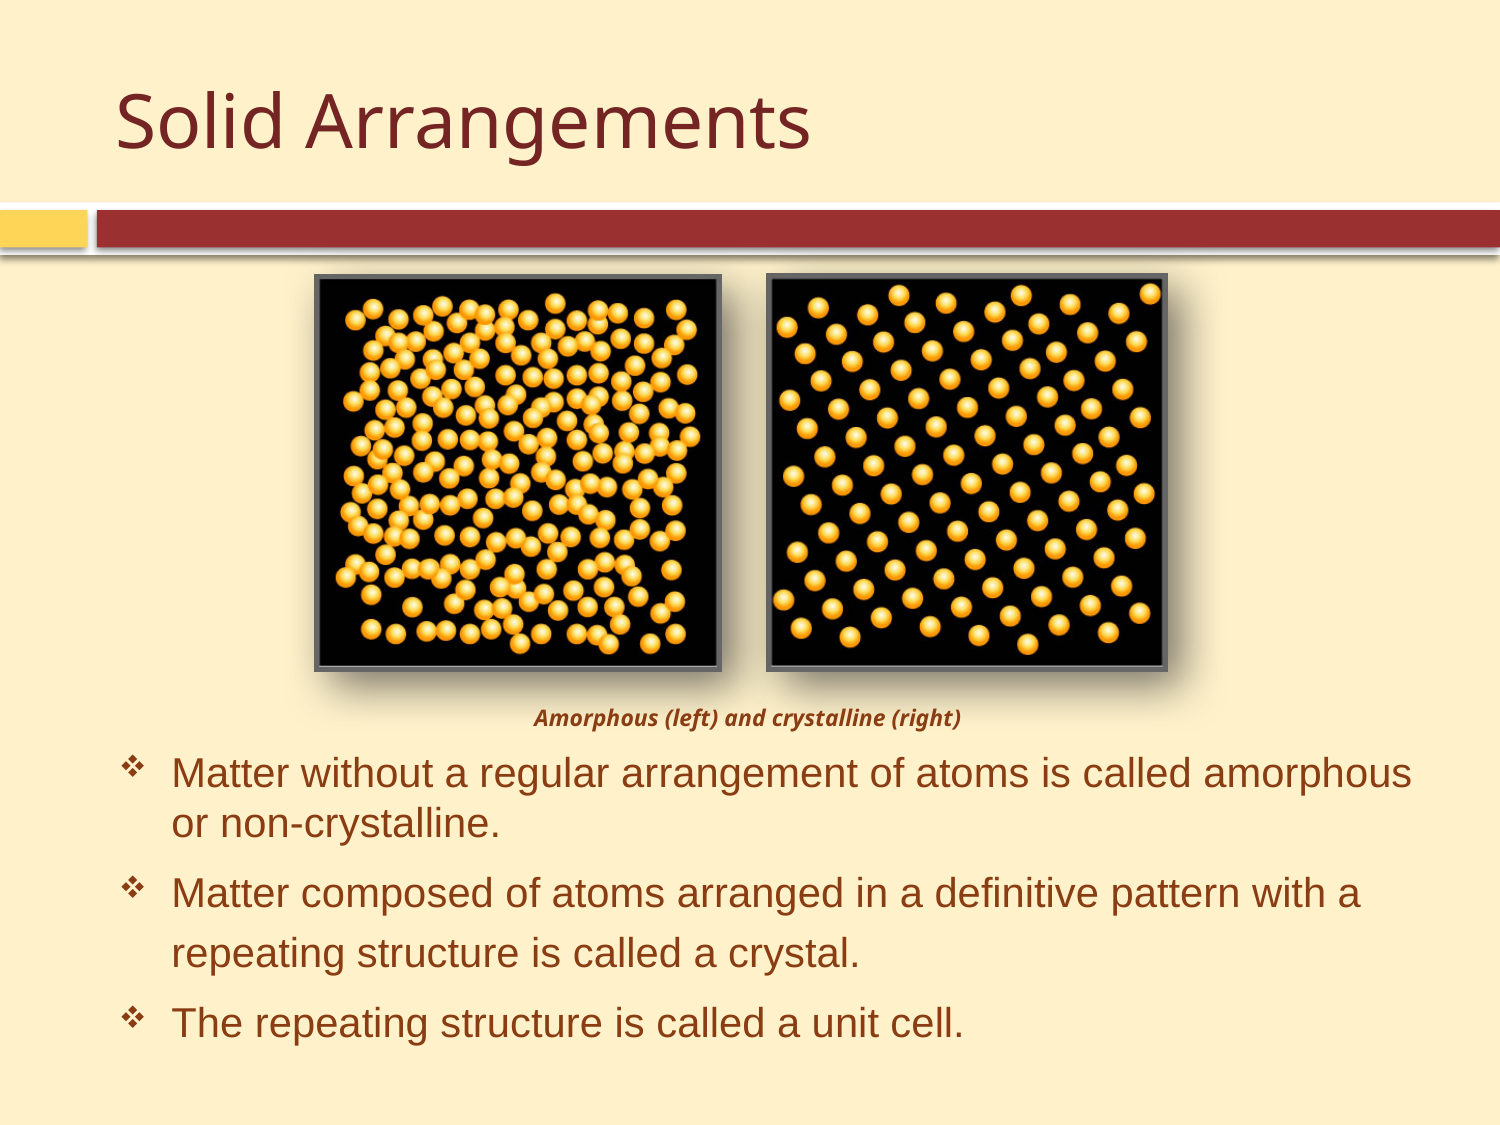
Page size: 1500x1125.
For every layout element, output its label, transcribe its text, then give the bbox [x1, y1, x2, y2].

title Solid Arrangements [100, 37, 1438, 200]
picture [313, 274, 723, 672]
list Matter without a regular arrangement of atoms is called amorphous or non-crystalline. Matter composed of atoms arranged in a definitive pattern with a repeating structure is called a crystal. The repeating structure is called a unit cell. [104, 738, 1442, 1093]
text_box Amorphous (left) and crystalline (right) [447, 696, 1049, 739]
picture [766, 273, 1168, 672]
